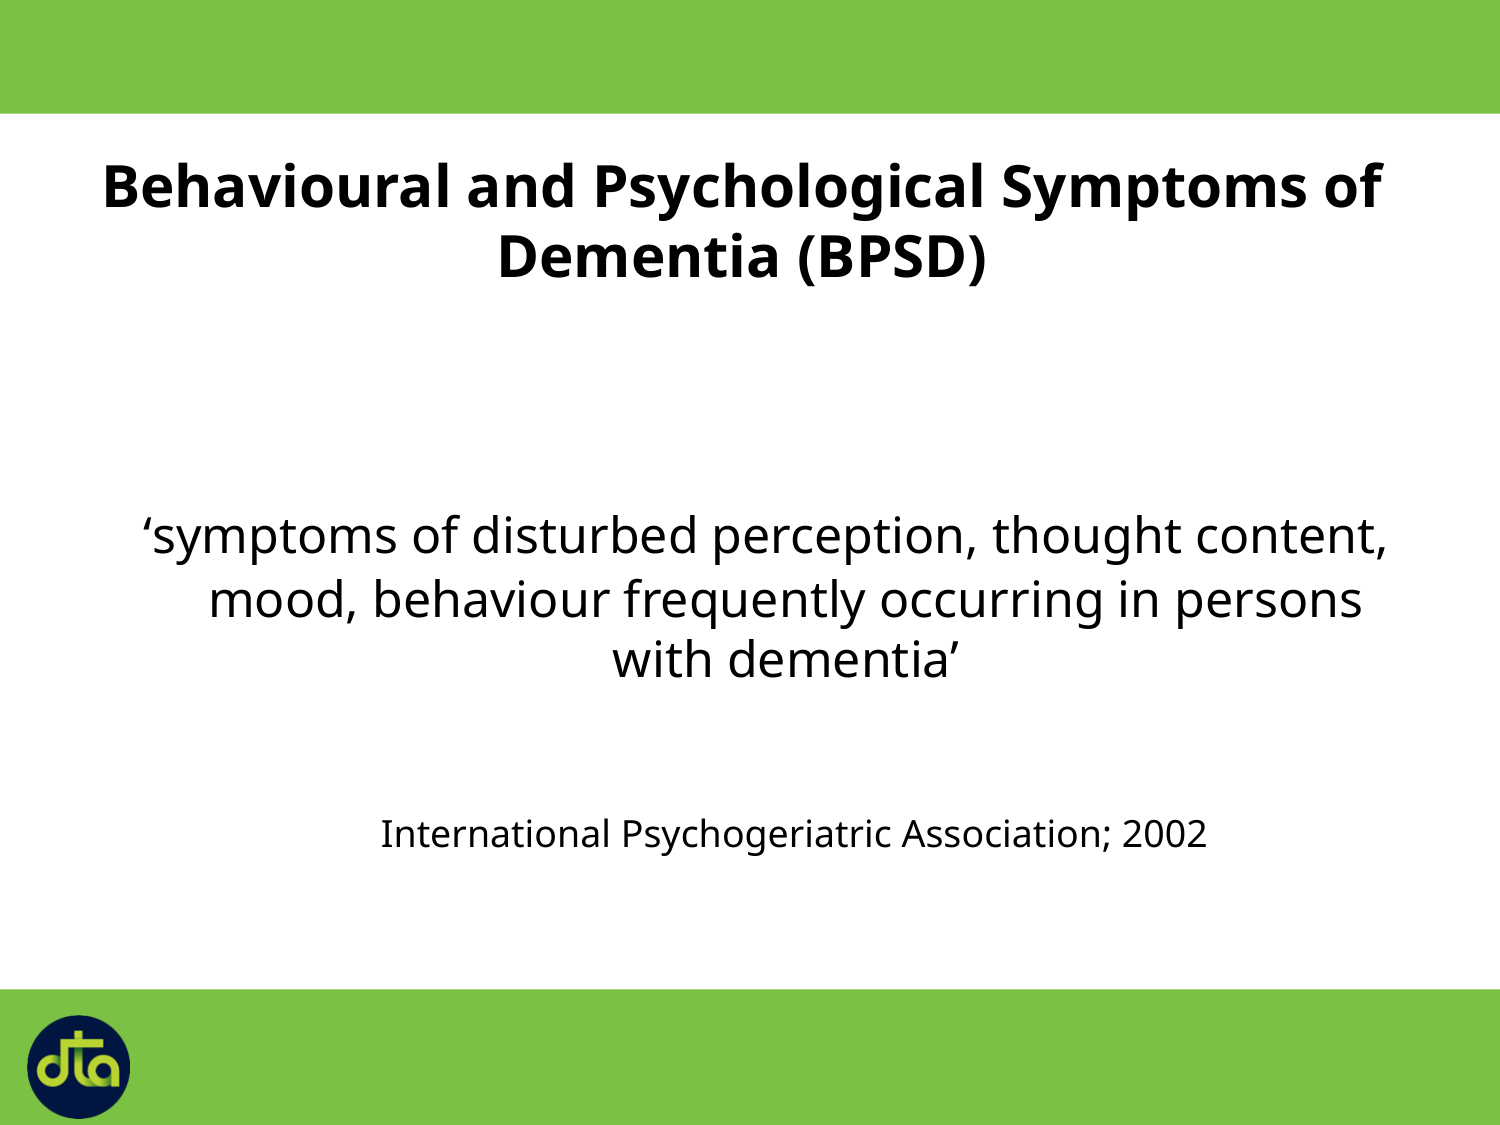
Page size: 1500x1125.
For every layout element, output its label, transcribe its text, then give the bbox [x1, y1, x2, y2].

picture [27, 1015, 131, 1120]
text_box ‘symptoms of disturbed perception, thought content, mood, behaviour frequently occurring in persons with dementia’ International Psychogeriatric Association; 2002 [83, 479, 1433, 957]
text_box Behavioural and Psychological Symptoms of Dementia (BPSD) [66, 125, 1417, 313]
